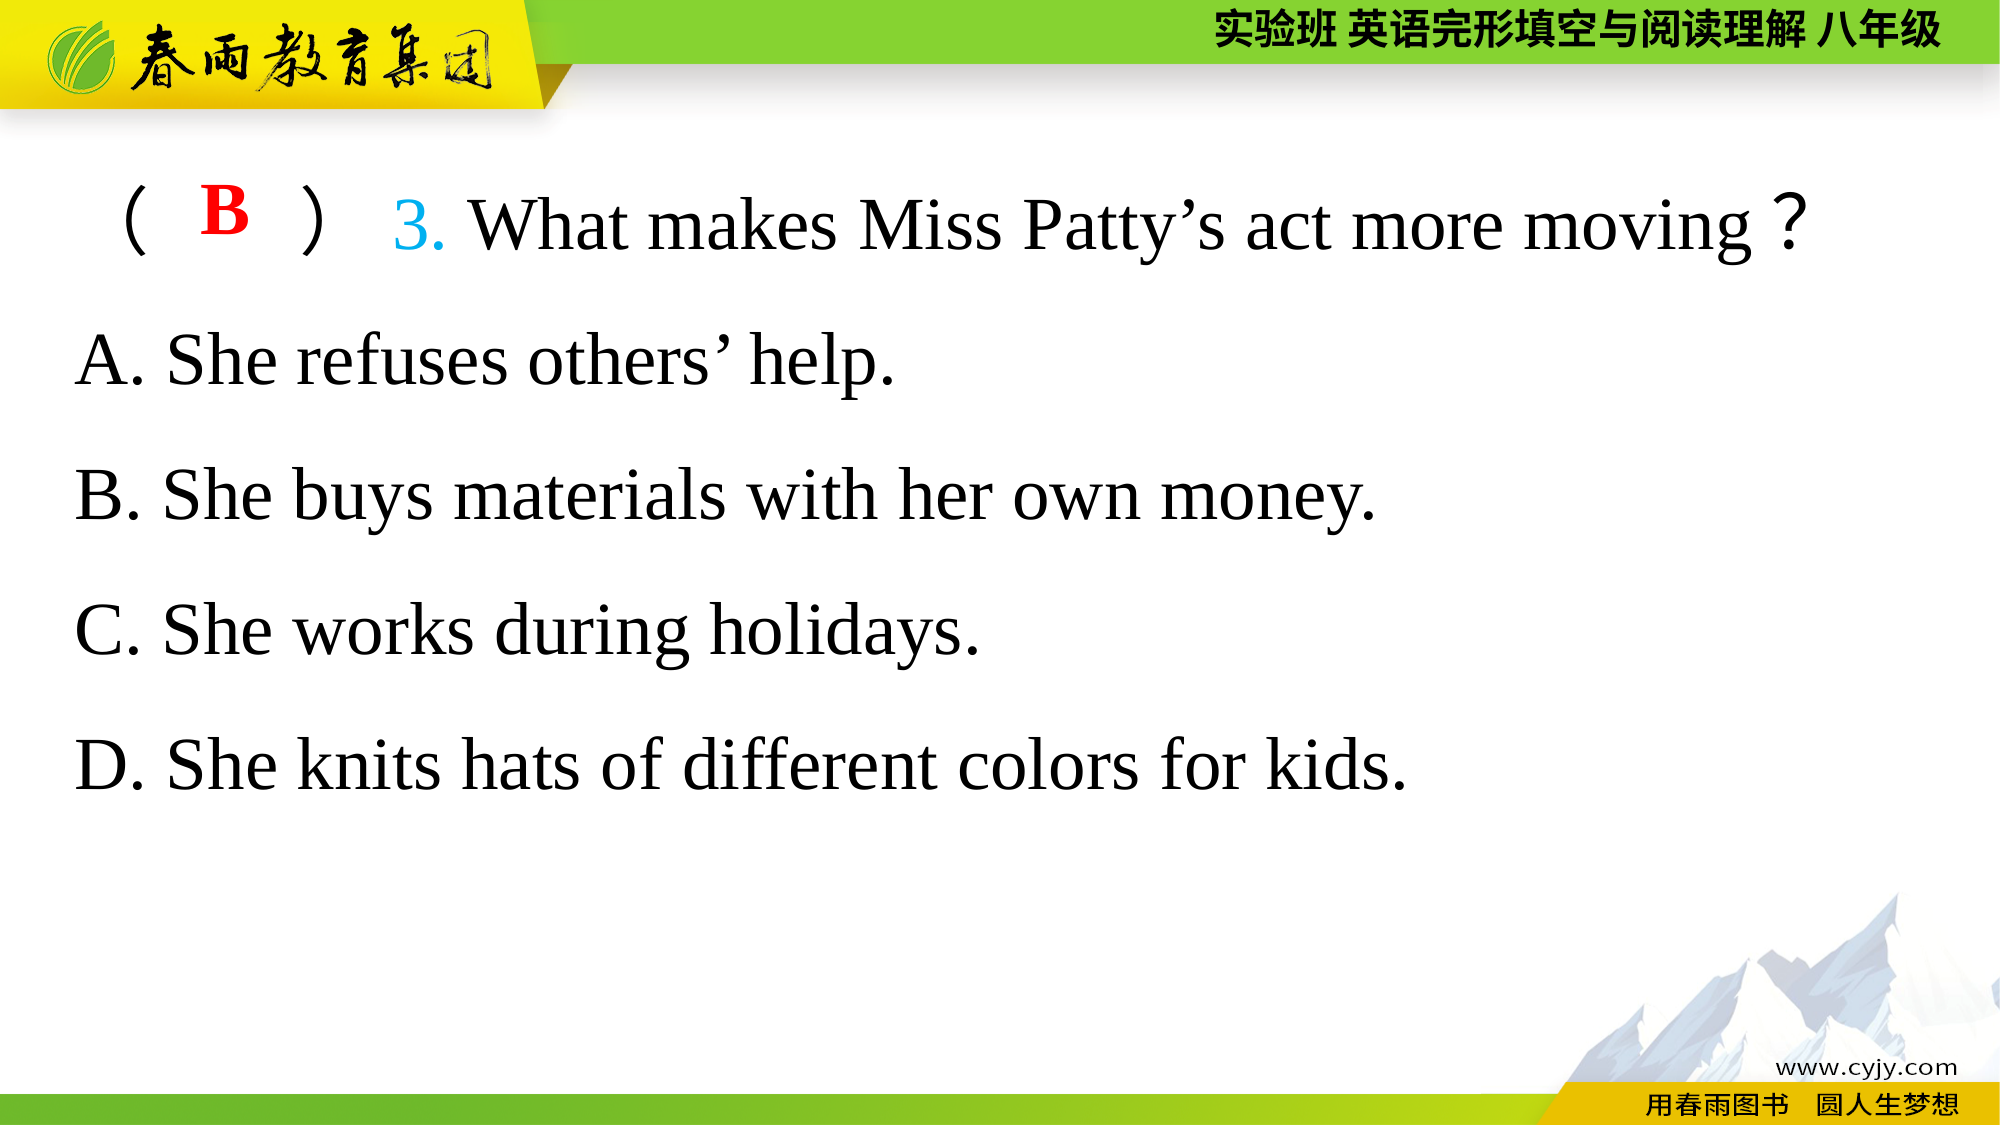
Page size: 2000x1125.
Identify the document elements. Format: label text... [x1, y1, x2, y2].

text_box B [185, 151, 266, 257]
list （ ）3. What makes Miss Patty’s act more moving？ A. She refuses others’ help. B. She buys materials with her own money. C. She works during holidays. D. She knits hats of different colors for kids. [59, 122, 1944, 820]
picture [0, 0, 2000, 1125]
